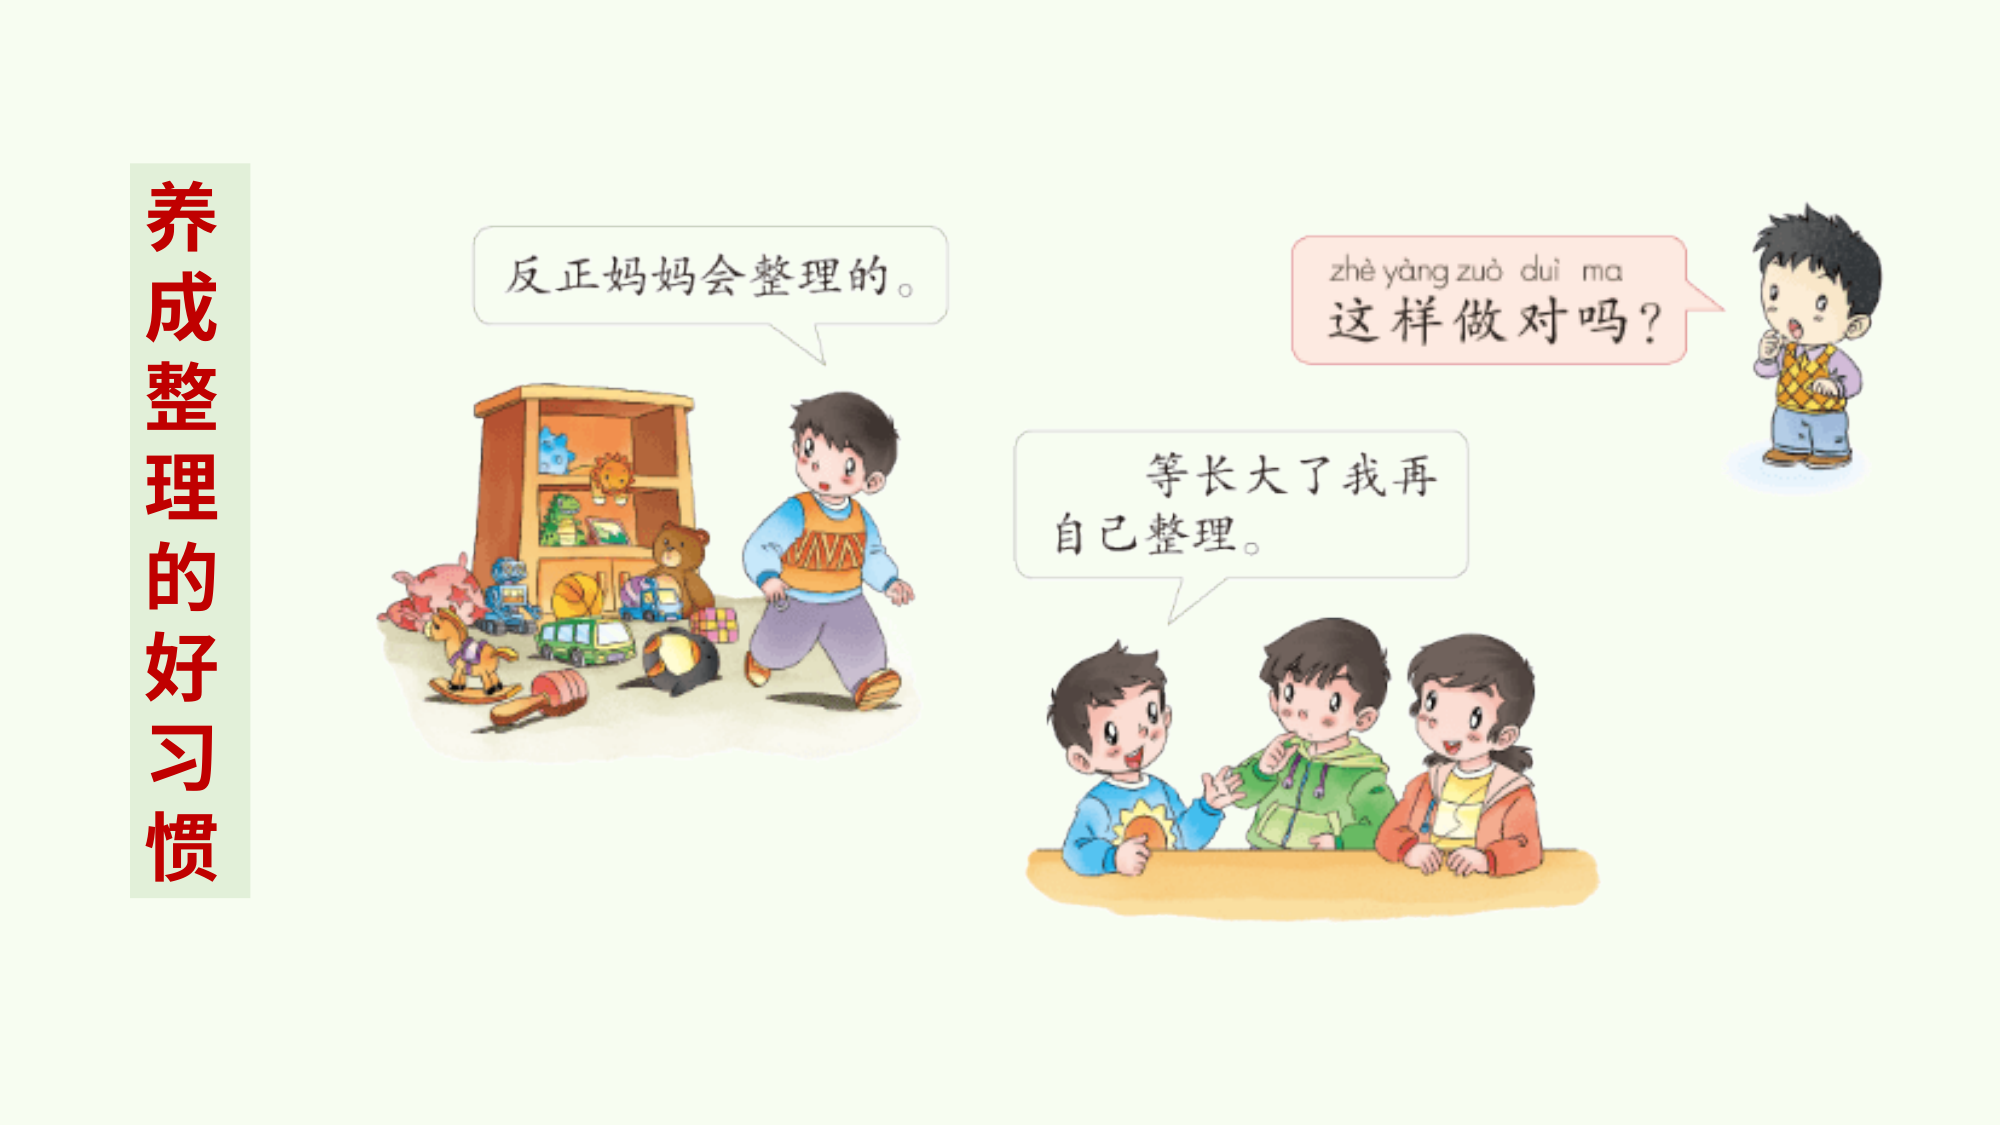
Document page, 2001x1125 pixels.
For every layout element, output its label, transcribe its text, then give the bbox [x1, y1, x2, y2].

picture [307, 163, 1906, 935]
text_box 养成整理的好习惯 [130, 163, 251, 899]
